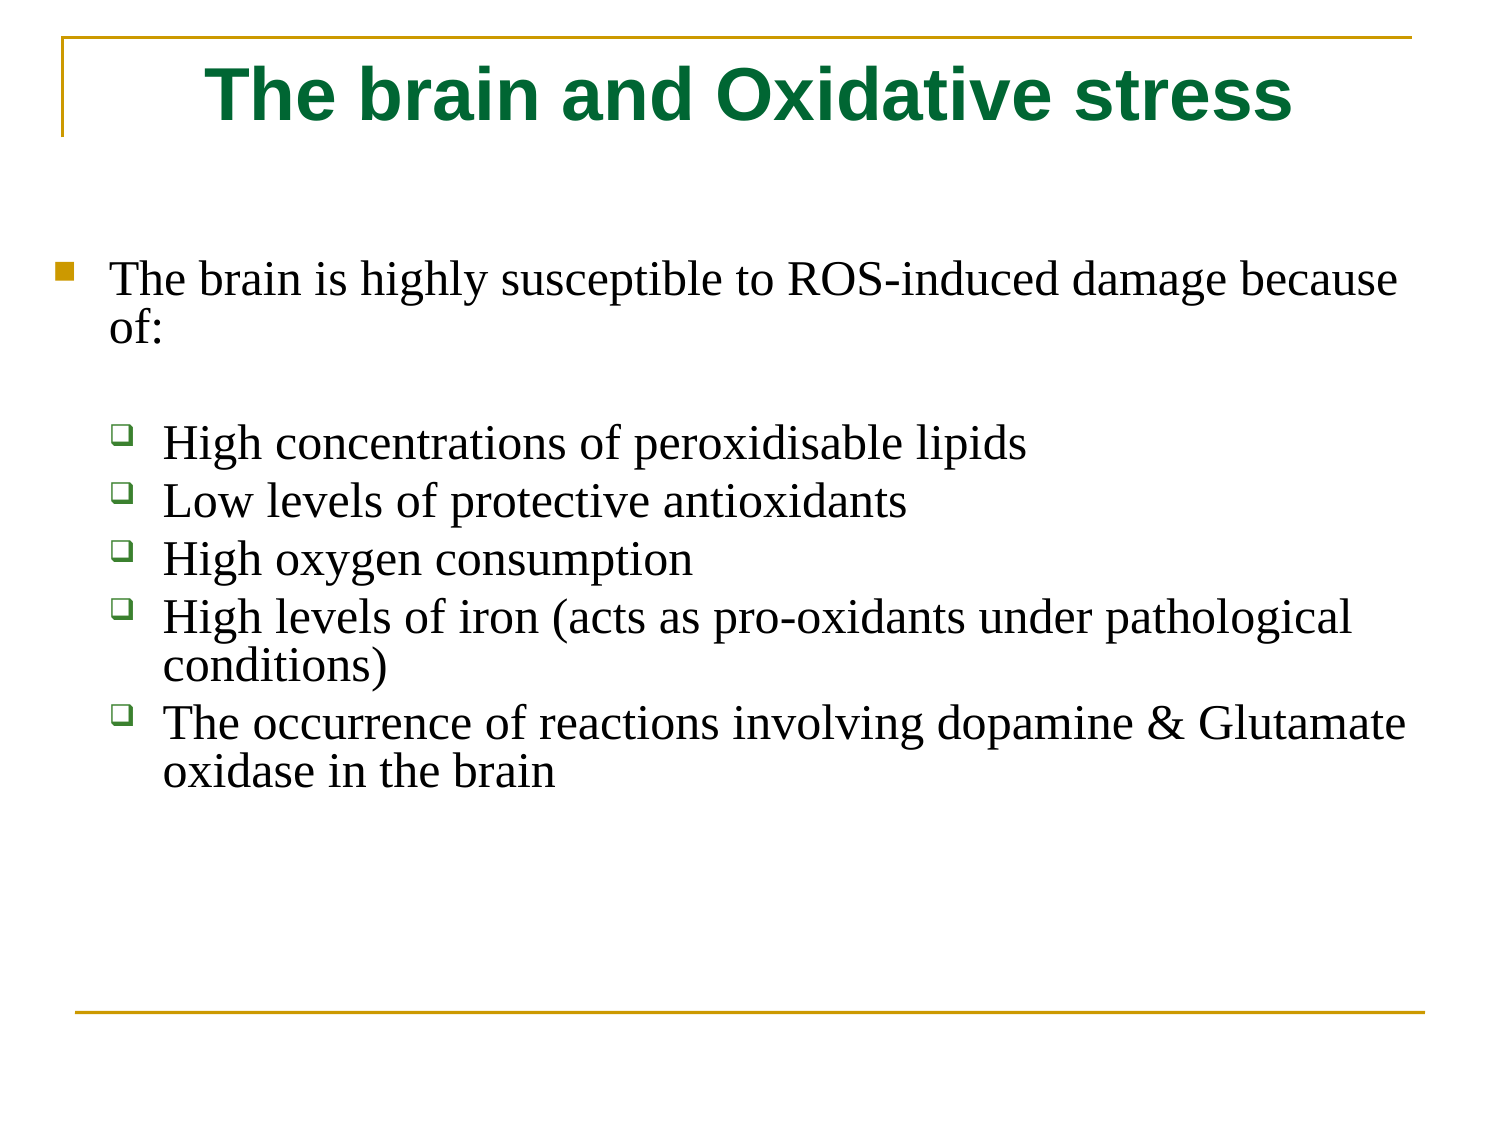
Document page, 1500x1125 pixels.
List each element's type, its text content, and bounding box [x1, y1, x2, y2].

title The brain and Oxidative stress [75, 37, 1425, 163]
list The brain is highly susceptible to ROS-induced damage because of: High concentrations of peroxidisable lipids Low levels of protective antioxidants High oxygen consumption High levels of iron (acts as pro-oxidants under pathological conditions) The occurrence of reactions involving dopamine & Glutamate oxidase in the brain [37, 249, 1463, 1038]
